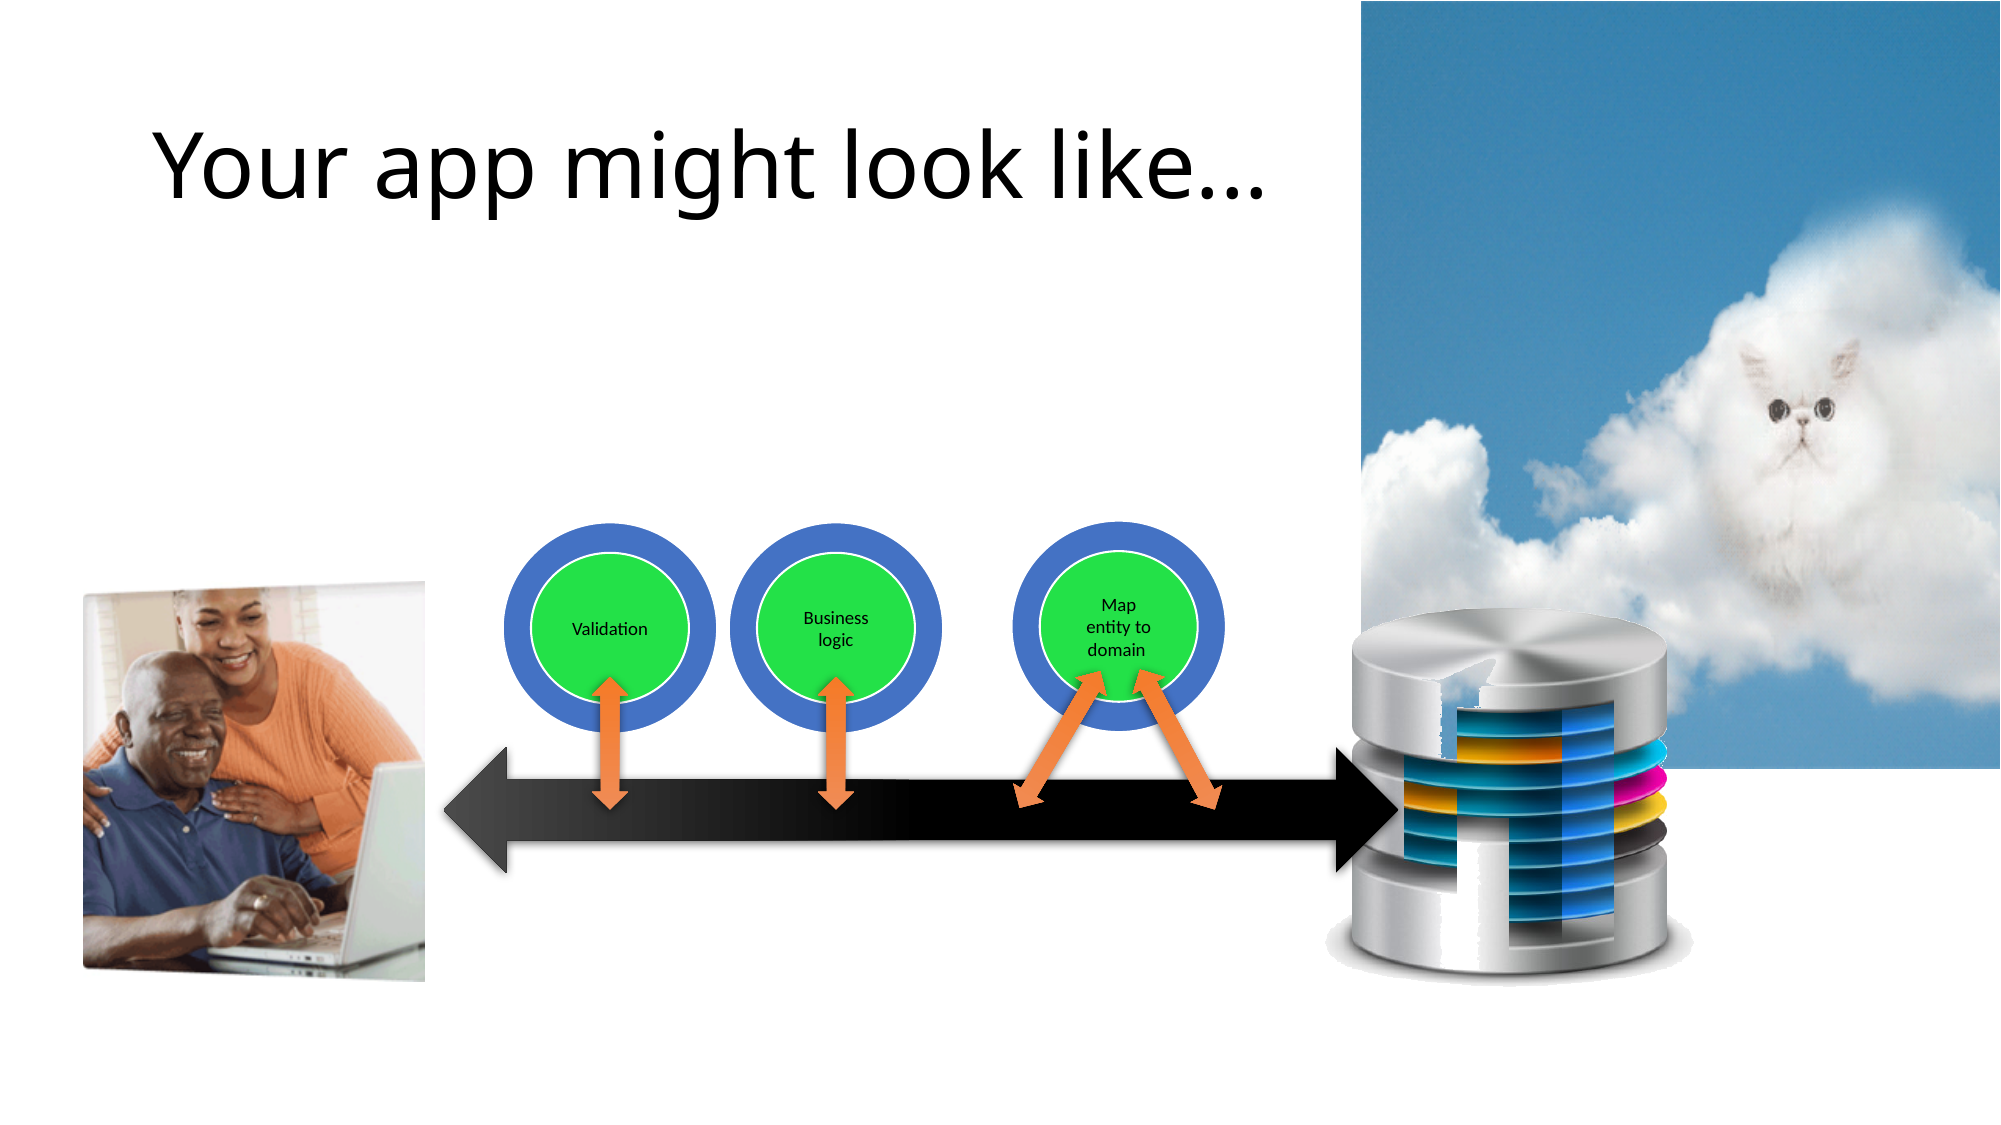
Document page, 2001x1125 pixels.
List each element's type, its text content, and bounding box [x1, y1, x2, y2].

text_box [501, 521, 719, 734]
text_box [591, 676, 629, 810]
text_box Validation [529, 551, 690, 702]
text_box [443, 747, 1299, 873]
picture [83, 581, 425, 982]
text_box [728, 522, 944, 810]
title Your app might look like... [137, 59, 1361, 278]
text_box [1011, 520, 1226, 819]
picture [1299, 1, 2000, 1001]
